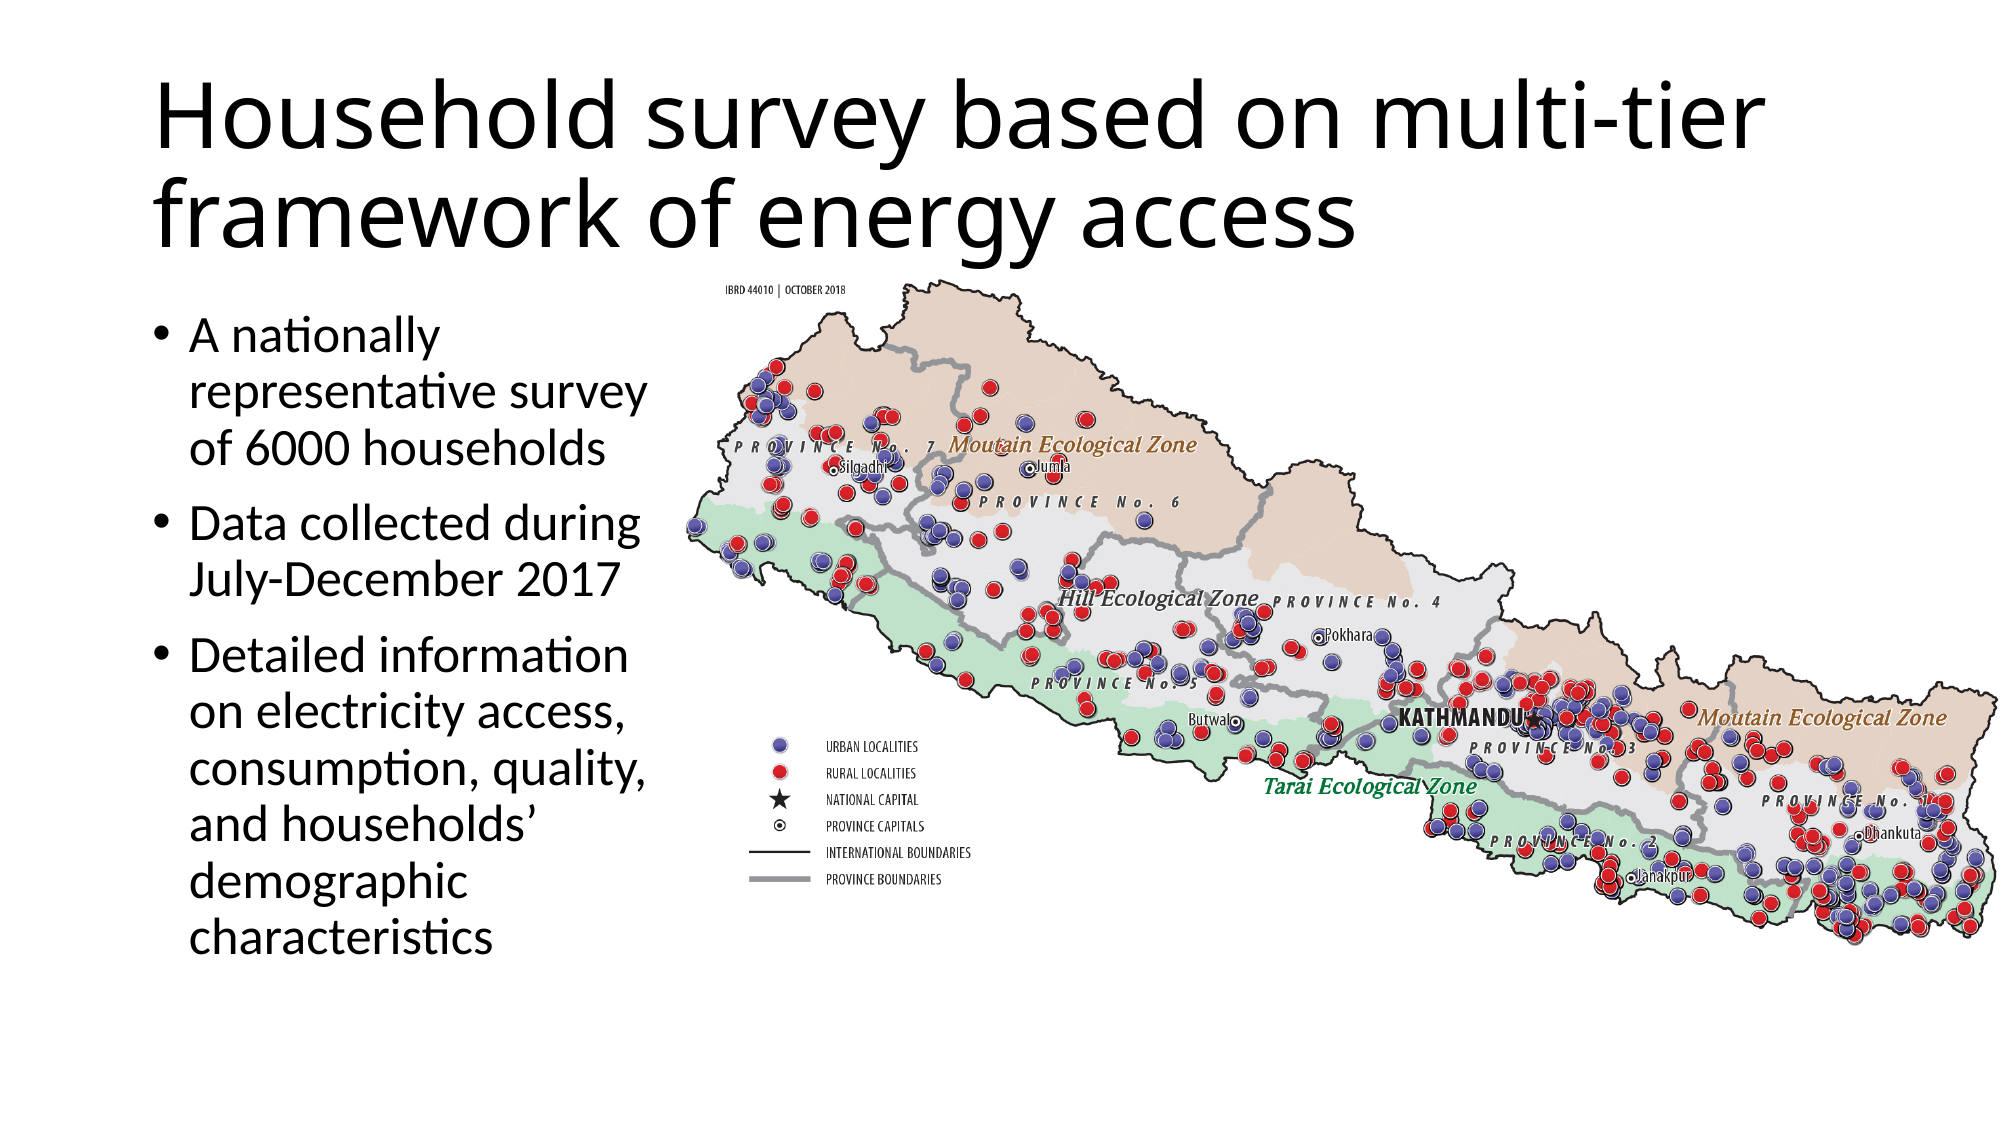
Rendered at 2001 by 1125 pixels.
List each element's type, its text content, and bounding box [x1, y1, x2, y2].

list A nationally representative survey of 6000 households Data collected during July-December 2017 Detailed information on electricity access, consumption, quality, and households’ demographic characteristics [137, 299, 698, 989]
title Household survey based on multi-tier framework of energy access [137, 59, 1863, 278]
picture [683, 277, 2000, 946]
